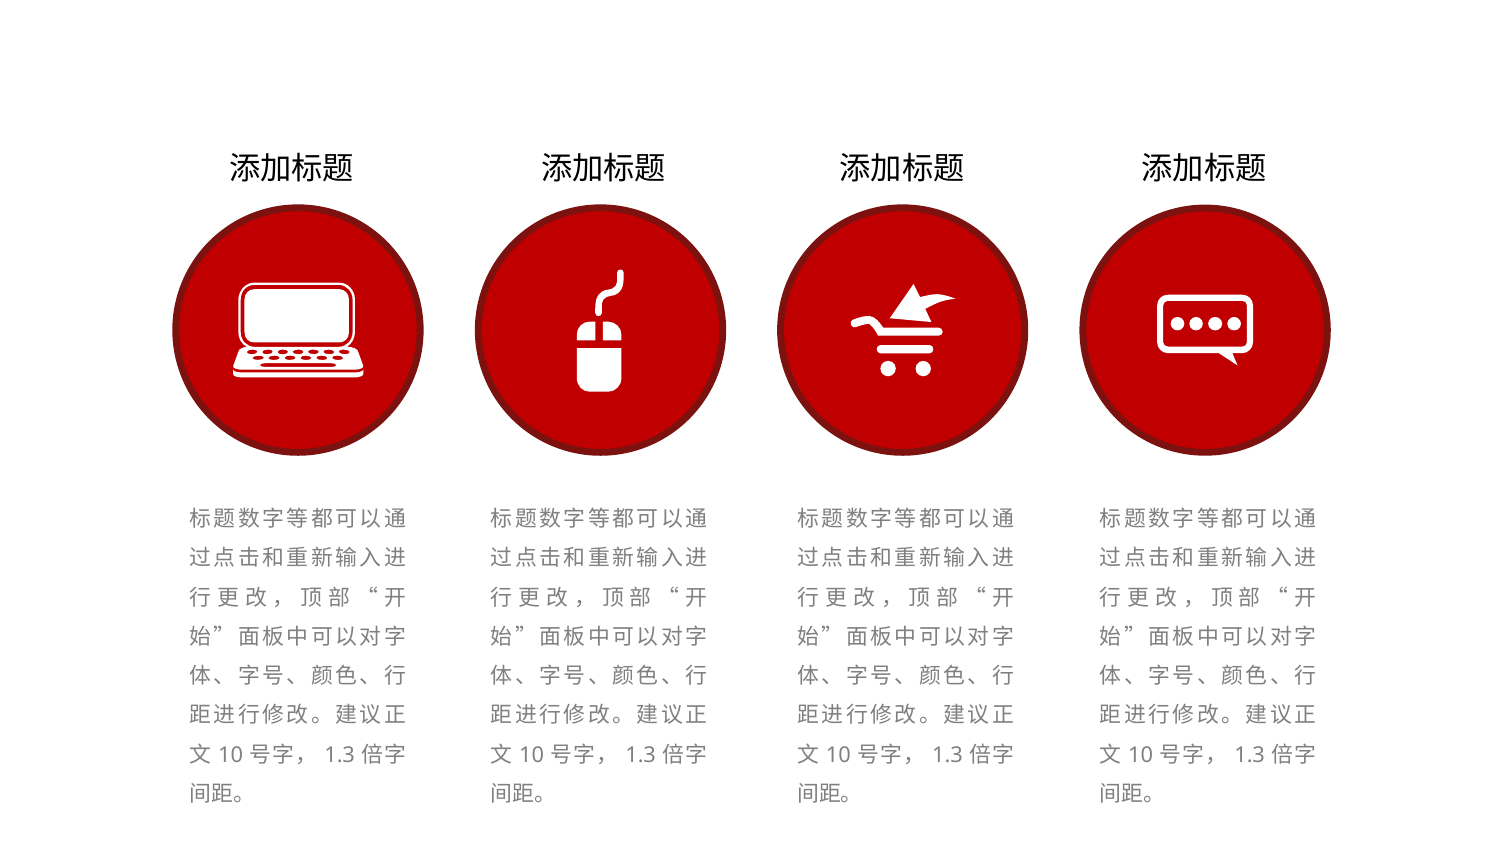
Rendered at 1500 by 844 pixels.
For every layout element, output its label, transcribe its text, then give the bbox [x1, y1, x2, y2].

text_box [476, 205, 725, 455]
text_box 标题数字等都可以通过点击和重新输入进行更改，顶部“开始”面板中可以对字体、字号、颜色、行距进行修改。建议正文10号字，1.3倍字间距。 [174, 483, 422, 814]
text_box 标题数字等都可以通过点击和重新输入进行更改，顶部“开始”面板中可以对字体、字号、颜色、行距进行修改。建议正文10号字，1.3倍字间距。 [1084, 483, 1332, 814]
text_box 标题数字等都可以通过点击和重新输入进行更改，顶部“开始”面板中可以对字体、字号、颜色、行距进行修改。建议正文10号字，1.3倍字间距。 [782, 483, 1030, 814]
text_box [778, 205, 1027, 455]
text_box 添加标题 [828, 142, 983, 192]
text_box 添加标题 [217, 142, 373, 192]
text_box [1156, 294, 1254, 366]
text_box [1080, 205, 1330, 455]
text_box 添加标题 [1130, 142, 1286, 192]
text_box [173, 205, 423, 455]
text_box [232, 282, 364, 378]
text_box 添加标题 [529, 142, 685, 192]
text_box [849, 283, 957, 377]
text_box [576, 268, 625, 392]
text_box 标题数字等都可以通过点击和重新输入进行更改，顶部“开始”面板中可以对字体、字号、颜色、行距进行修改。建议正文10号字，1.3倍字间距。 [475, 483, 723, 814]
